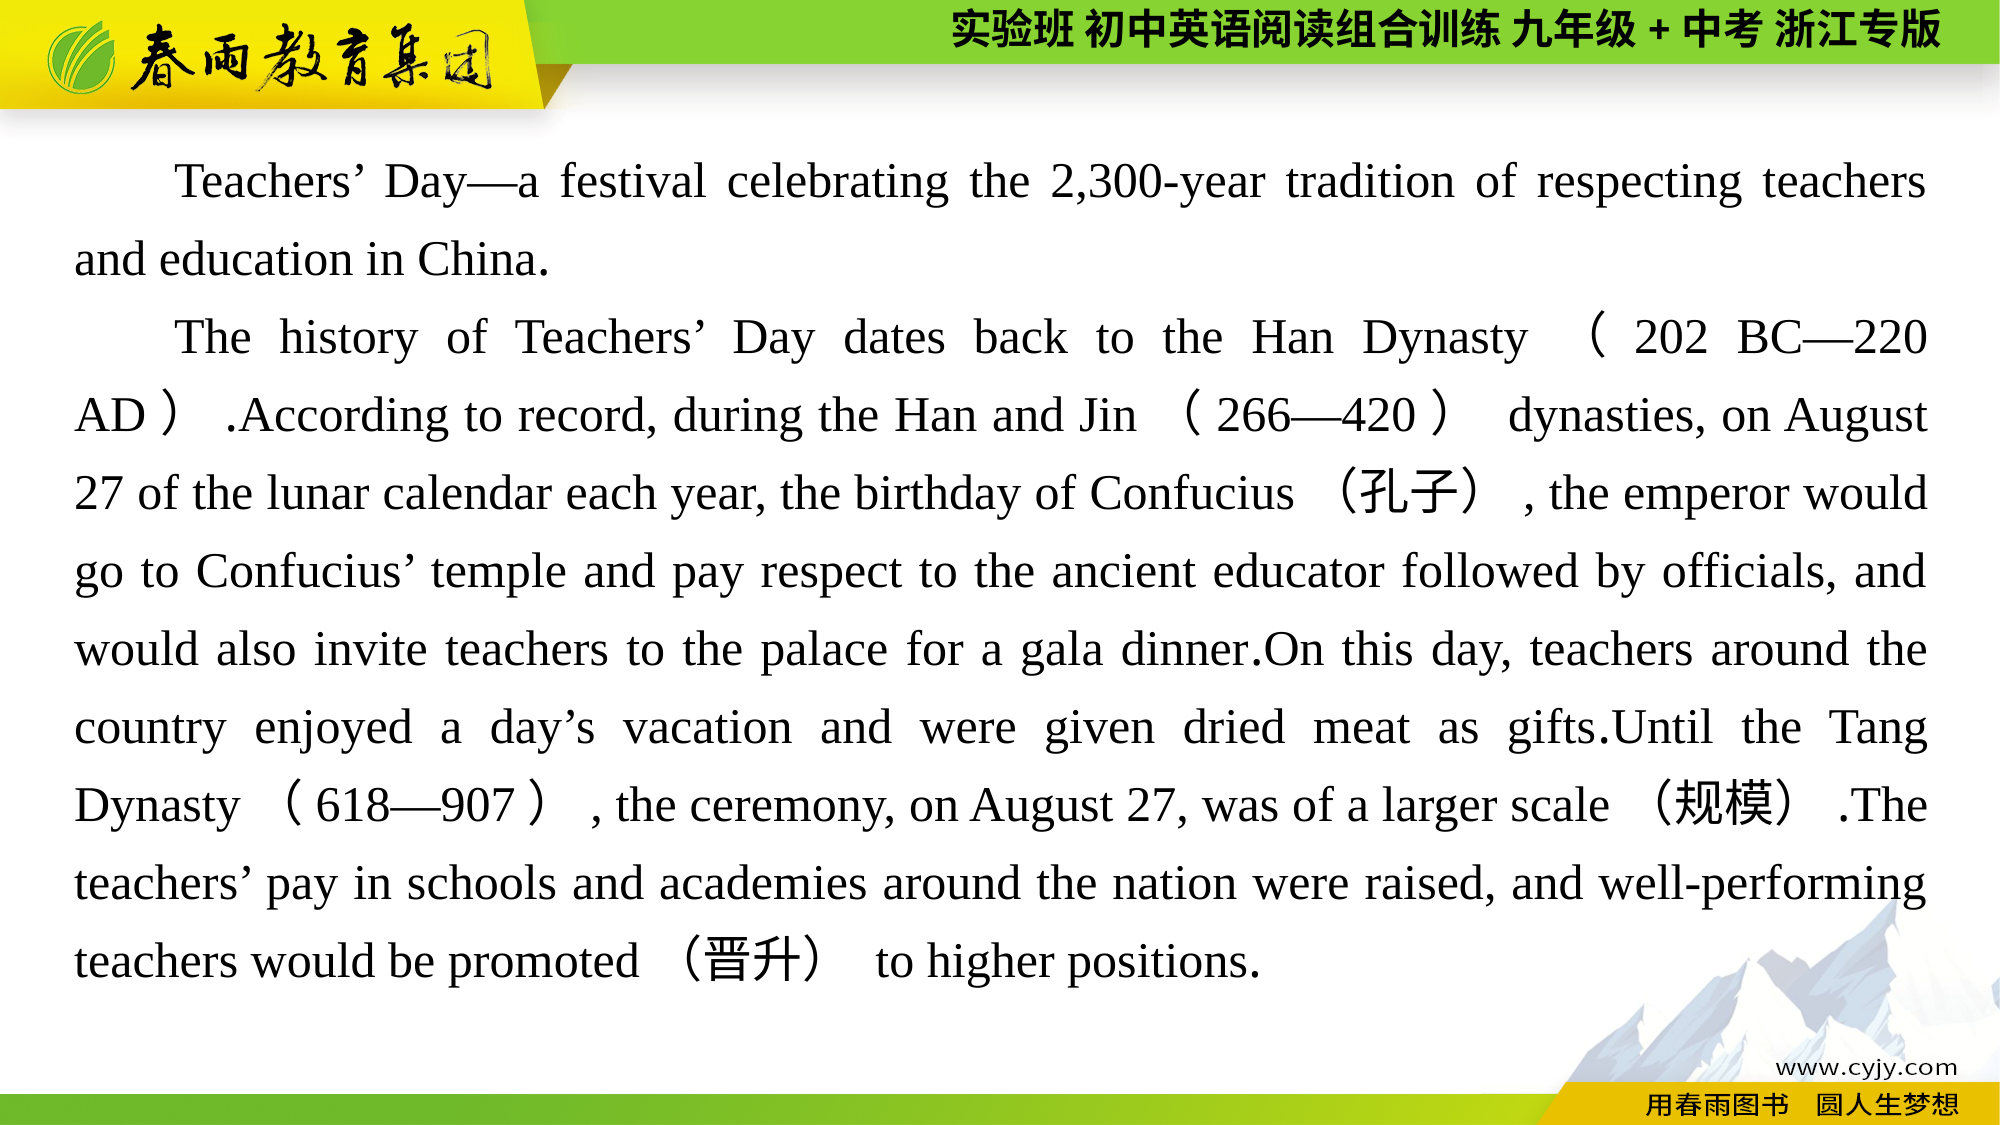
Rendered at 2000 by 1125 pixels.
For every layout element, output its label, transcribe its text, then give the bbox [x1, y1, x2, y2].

picture [0, 0, 2000, 1125]
list Teachers’ Day—a festival celebrating the 2,300-year tradition of respecting teachers and education in China. The history of Teachers’ Day dates back to the Han Dynasty（202 BC—220 AD）.According to record, during the Han and Jin（266—420） dynasties, on August 27 of the lunar calendar each year, the birthday of Confucius（孔子）, the emperor would go to Confucius’ temple and pay respect to the ancient educator followed by officials, and would also invite teachers to the palace for a gala dinner.On this day, teachers around the country enjoyed a day’s vacation and were given dried meat as gifts.Until the Tang Dynasty（618—907）, the ceremony, on August 27, was of a larger scale（规模）.The teachers’ pay in schools and academies around the nation were raised, and well-performing teachers would be promoted（晋升） to higher positions. [59, 122, 1944, 996]
